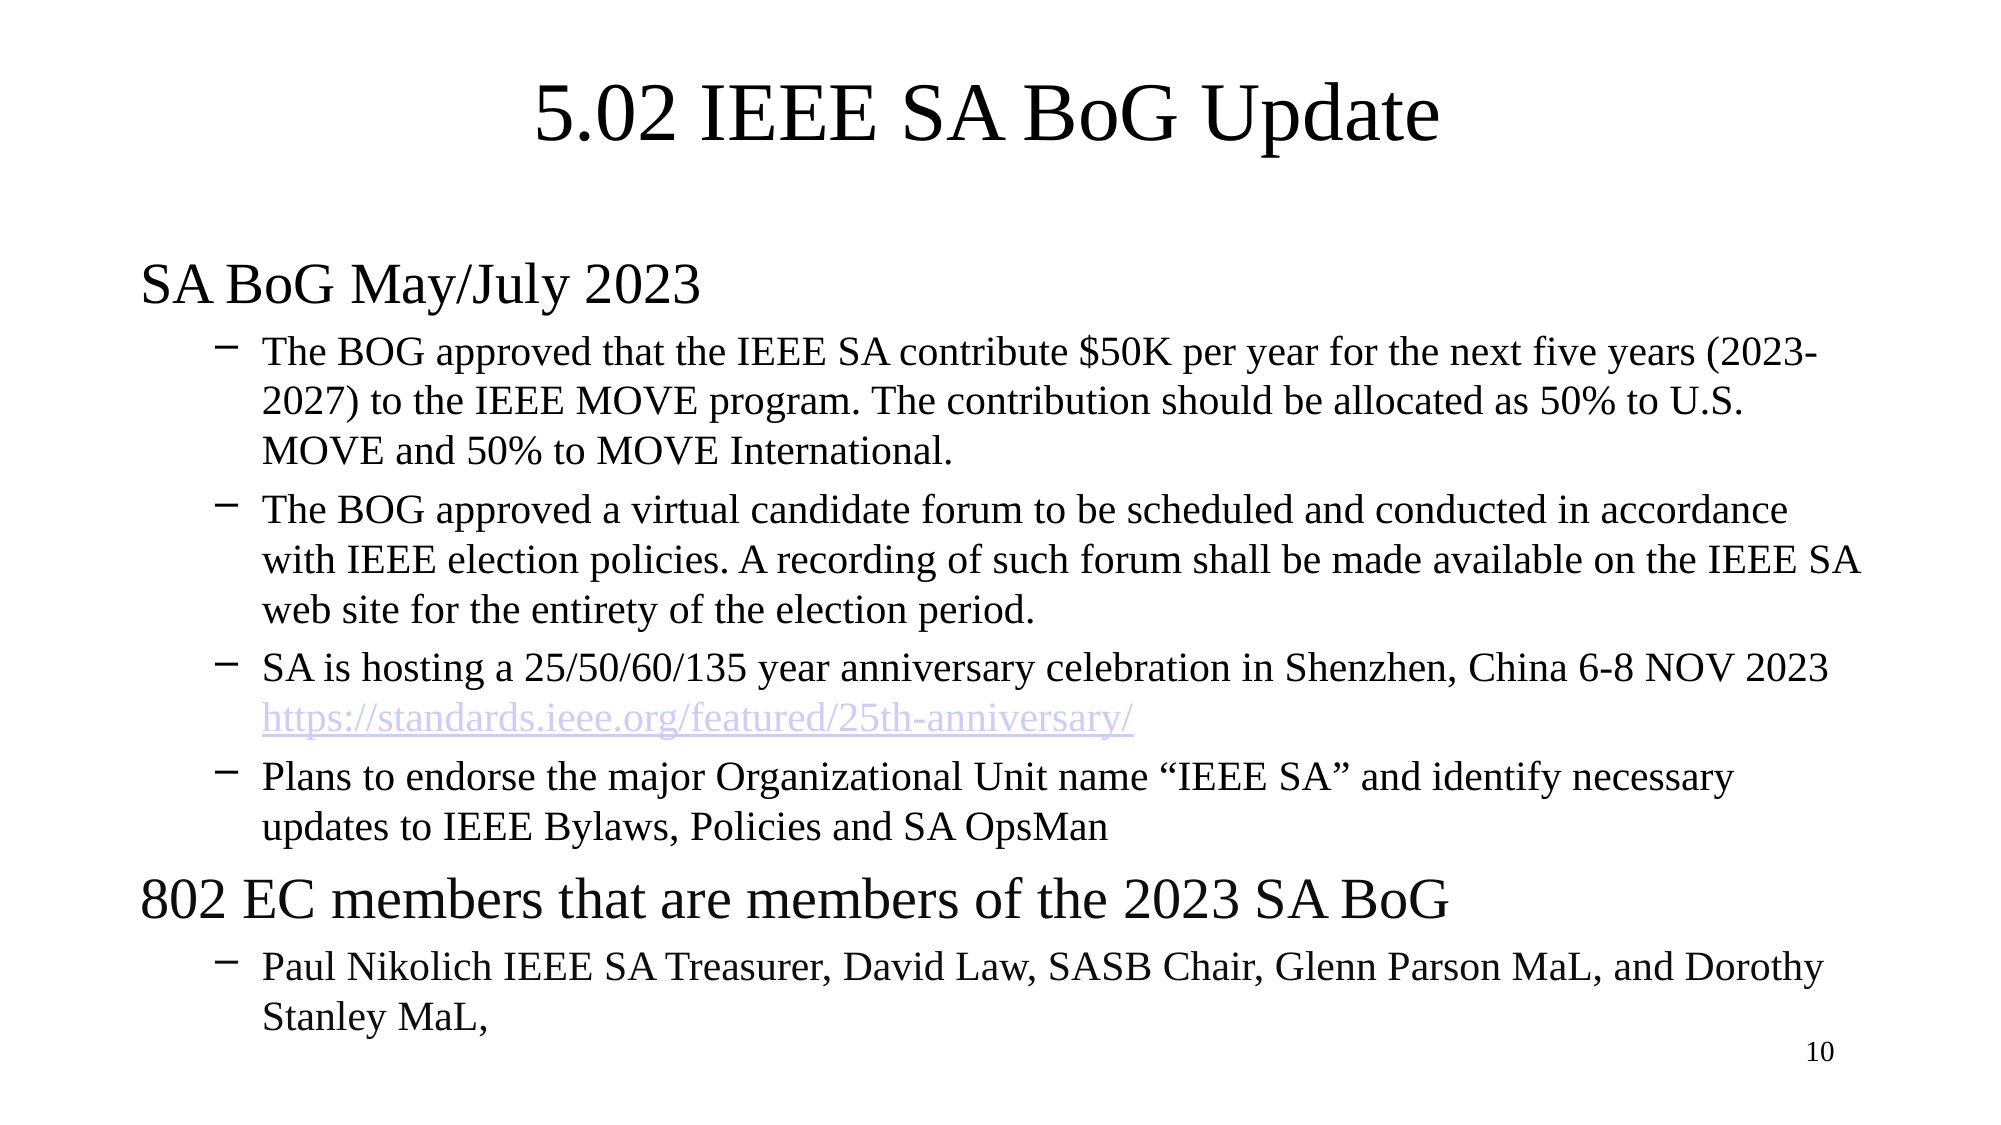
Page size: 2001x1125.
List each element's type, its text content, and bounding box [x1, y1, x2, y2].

slide_number 10 [1433, 1024, 1851, 1101]
list SA BoG May/July 2023 The BOG approved that the IEEE SA contribute $50K per year for the next five years (2023-2027) to the IEEE MOVE program. The contribution should be allocated as 50% to U.S. MOVE and 50% to MOVE International. The BOG approved a virtual candidate forum to be scheduled and conducted in accordance with IEEE election policies. A recording of such forum shall be made available on the IEEE SA web site for the entirety of the election period. SA is hosting a 25/50/60/135 year anniversary celebration in Shenzhen, China 6-8 NOV 2023 https://standards.ieee.org/featured/25th-anniversary/ Plans to endorse the major Organizational Unit name “IEEE SA” and identify necessary updates to IEEE Bylaws, Policies and SA OpsMan 802 EC members that are members of the 2023 SA BoG Paul Nikolich IEEE SA Treasurer, David Law, SASB Chair, Glenn Parson MaL, and Dorothy Stanley MaL, [124, 237, 1888, 1076]
text_box 5.02 IEEE SA BoG Update [349, 50, 1625, 238]
